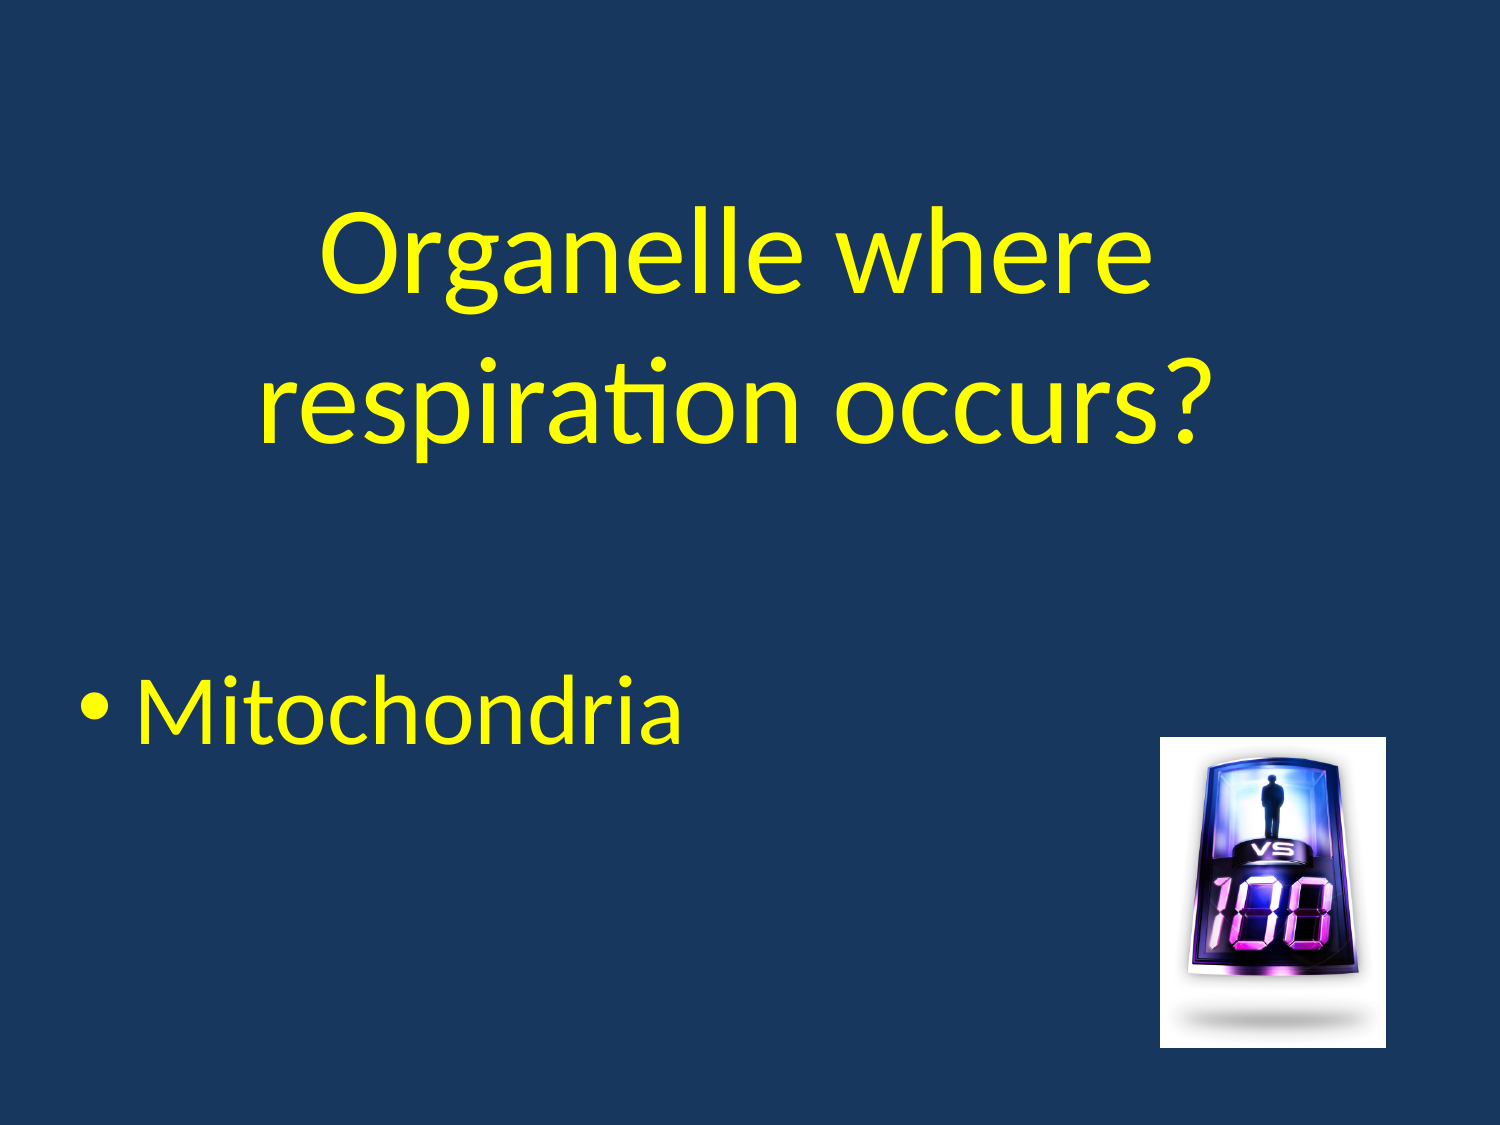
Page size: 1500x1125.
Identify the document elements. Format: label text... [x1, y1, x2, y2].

picture [1160, 737, 1386, 1049]
list Mitochondria [62, 637, 1413, 813]
title Organelle where respiration occurs? [62, 62, 1413, 575]
